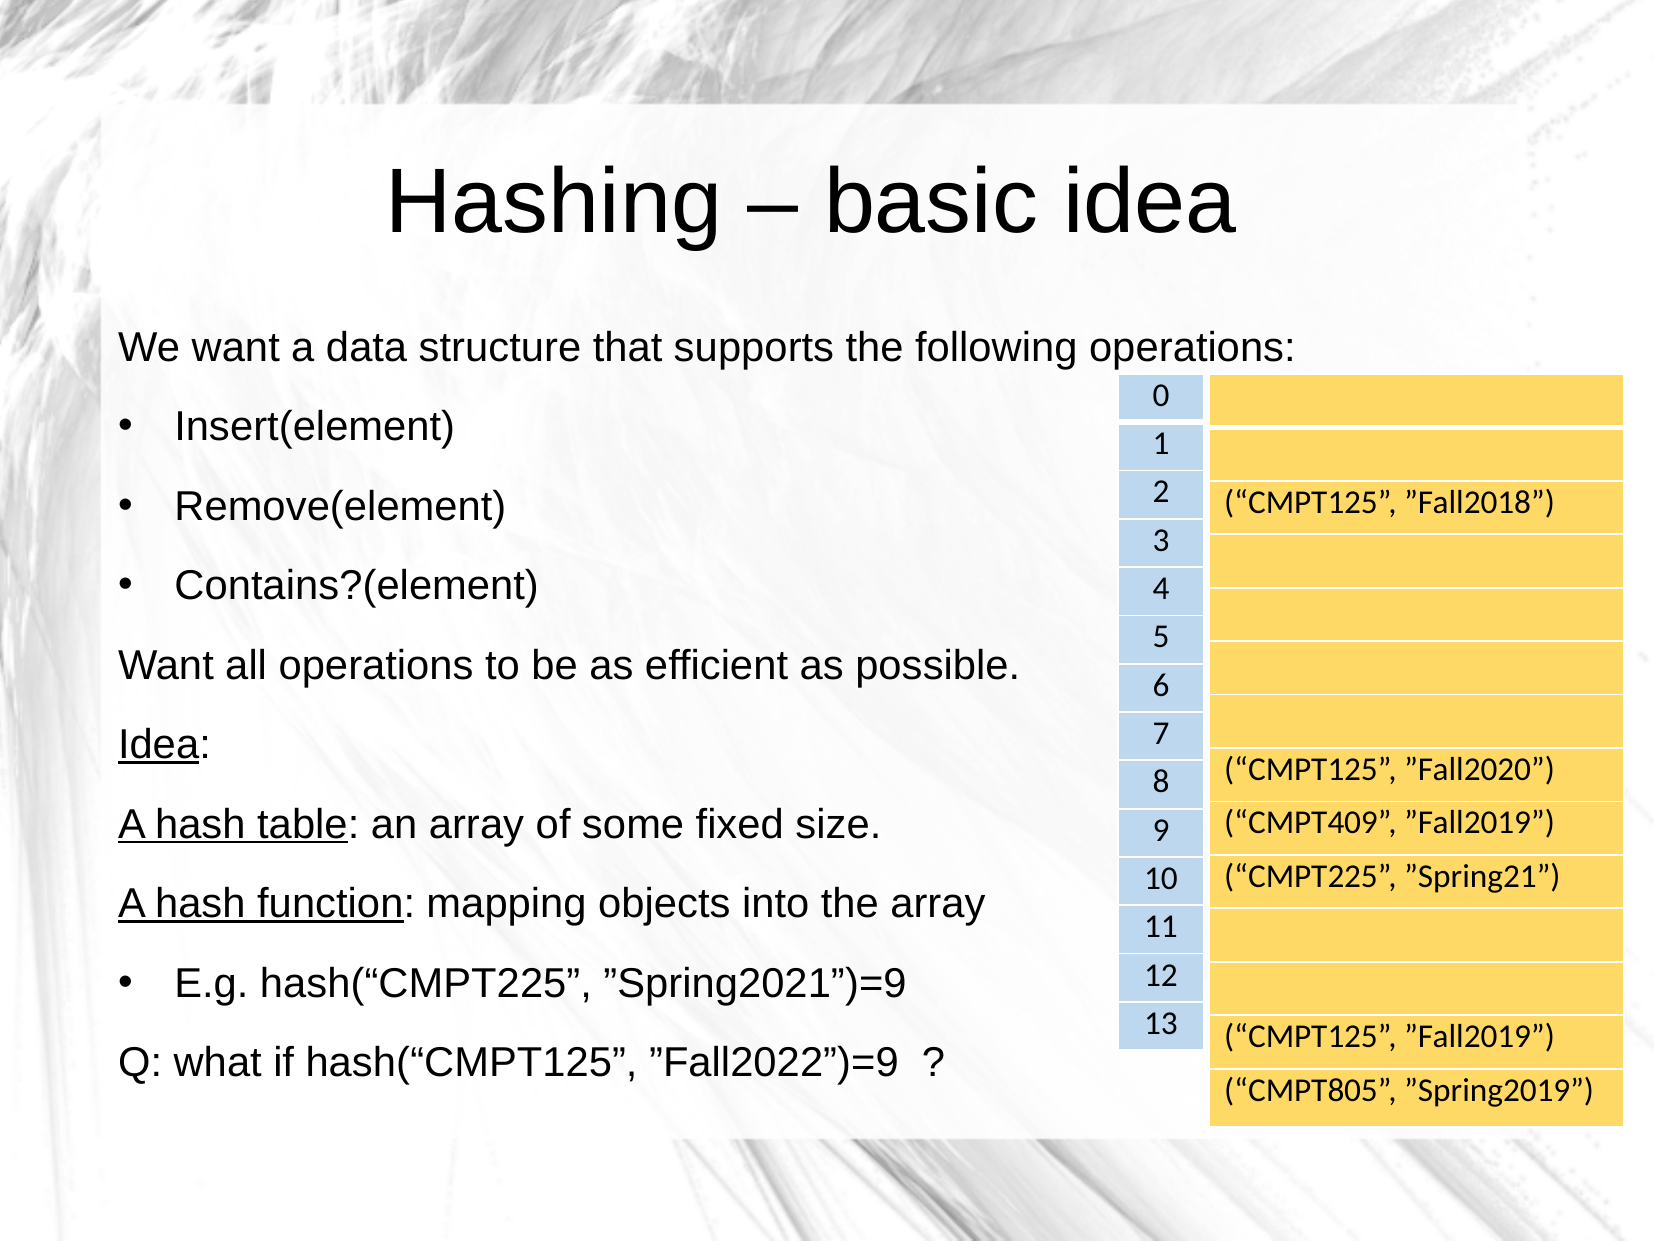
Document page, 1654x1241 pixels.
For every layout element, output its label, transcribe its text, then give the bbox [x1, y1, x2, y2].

table_cell [1210, 642, 1623, 694]
table_cell (“CMPT409”, ”Fall2019”) [1210, 802, 1623, 854]
table_cell [1210, 589, 1623, 640]
table_cell (“CMPT225”, ”Spring21”) [1210, 856, 1623, 907]
table_cell 7 [1119, 713, 1203, 759]
table_cell (“CMPT805”, ”Spring2019”) [1210, 1070, 1623, 1126]
list We want a data structure that supports the following operations: Insert(element) Remove(element) Contains?(element) Want all operations to be as efficient as possible. Idea: A hash table: an array of some fixed size. A hash function: mapping objects into the array E.g. hash(“CMPT225”, ”Spring2021”)=9 Q: what if hash(“CMPT125”, ”Fall2022”)=9 ? [118, 319, 1571, 1102]
table_cell 6 [1119, 665, 1203, 711]
table_cell [1210, 963, 1623, 1014]
table_header 0 [1119, 375, 1203, 419]
title Hashing – basic idea [118, 112, 1506, 281]
table_cell [1210, 695, 1623, 747]
table_cell [1210, 430, 1623, 480]
table_cell 13 [1119, 1003, 1203, 1049]
table_cell 10 [1119, 858, 1203, 904]
table_header [1210, 375, 1623, 425]
table_cell 4 [1119, 568, 1203, 615]
table_cell 8 [1119, 761, 1203, 808]
table_cell [1210, 909, 1623, 961]
table_cell 12 [1119, 954, 1203, 1001]
table_cell 5 [1119, 616, 1203, 663]
table_cell 9 [1119, 810, 1203, 856]
table_cell (“CMPT125”, ”Fall2020”) [1210, 749, 1623, 801]
table_cell [1210, 535, 1623, 587]
table_cell 2 [1119, 471, 1203, 518]
table_cell 11 [1119, 906, 1203, 953]
picture [0, 0, 1654, 1241]
table_cell (“CMPT125”, ”Fall2018”) [1210, 482, 1623, 533]
table_cell 3 [1119, 520, 1203, 566]
table_cell (“CMPT125”, ”Fall2019”) [1210, 1016, 1623, 1068]
table_cell 1 [1119, 425, 1203, 470]
